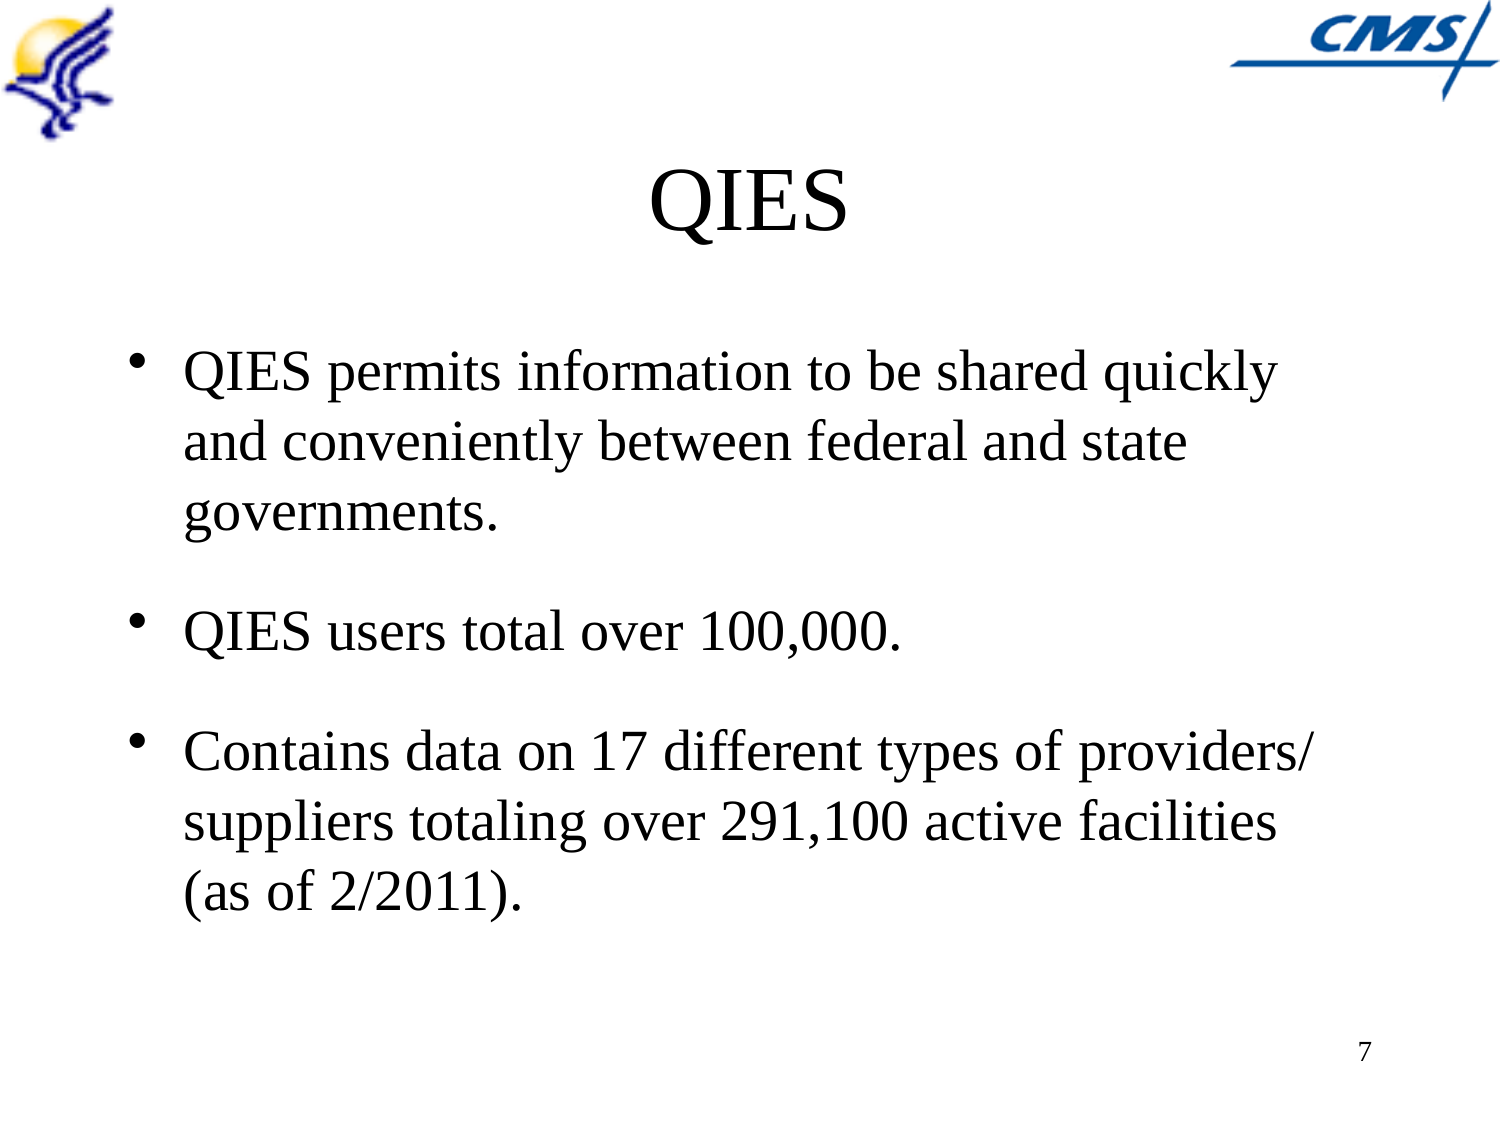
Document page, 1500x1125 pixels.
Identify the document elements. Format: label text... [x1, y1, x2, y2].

title QIES [112, 99, 1388, 288]
list QIES permits information to be shared quickly and conveniently between federal and state governments. QIES users total over 100,000. Contains data on 17 different types of providers/ suppliers totaling over 291,100 active facilities (as of 2/2011). [112, 324, 1363, 1001]
picture [0, 0, 125, 150]
picture [1224, 0, 1500, 102]
slide_number 7 [1074, 1024, 1388, 1101]
